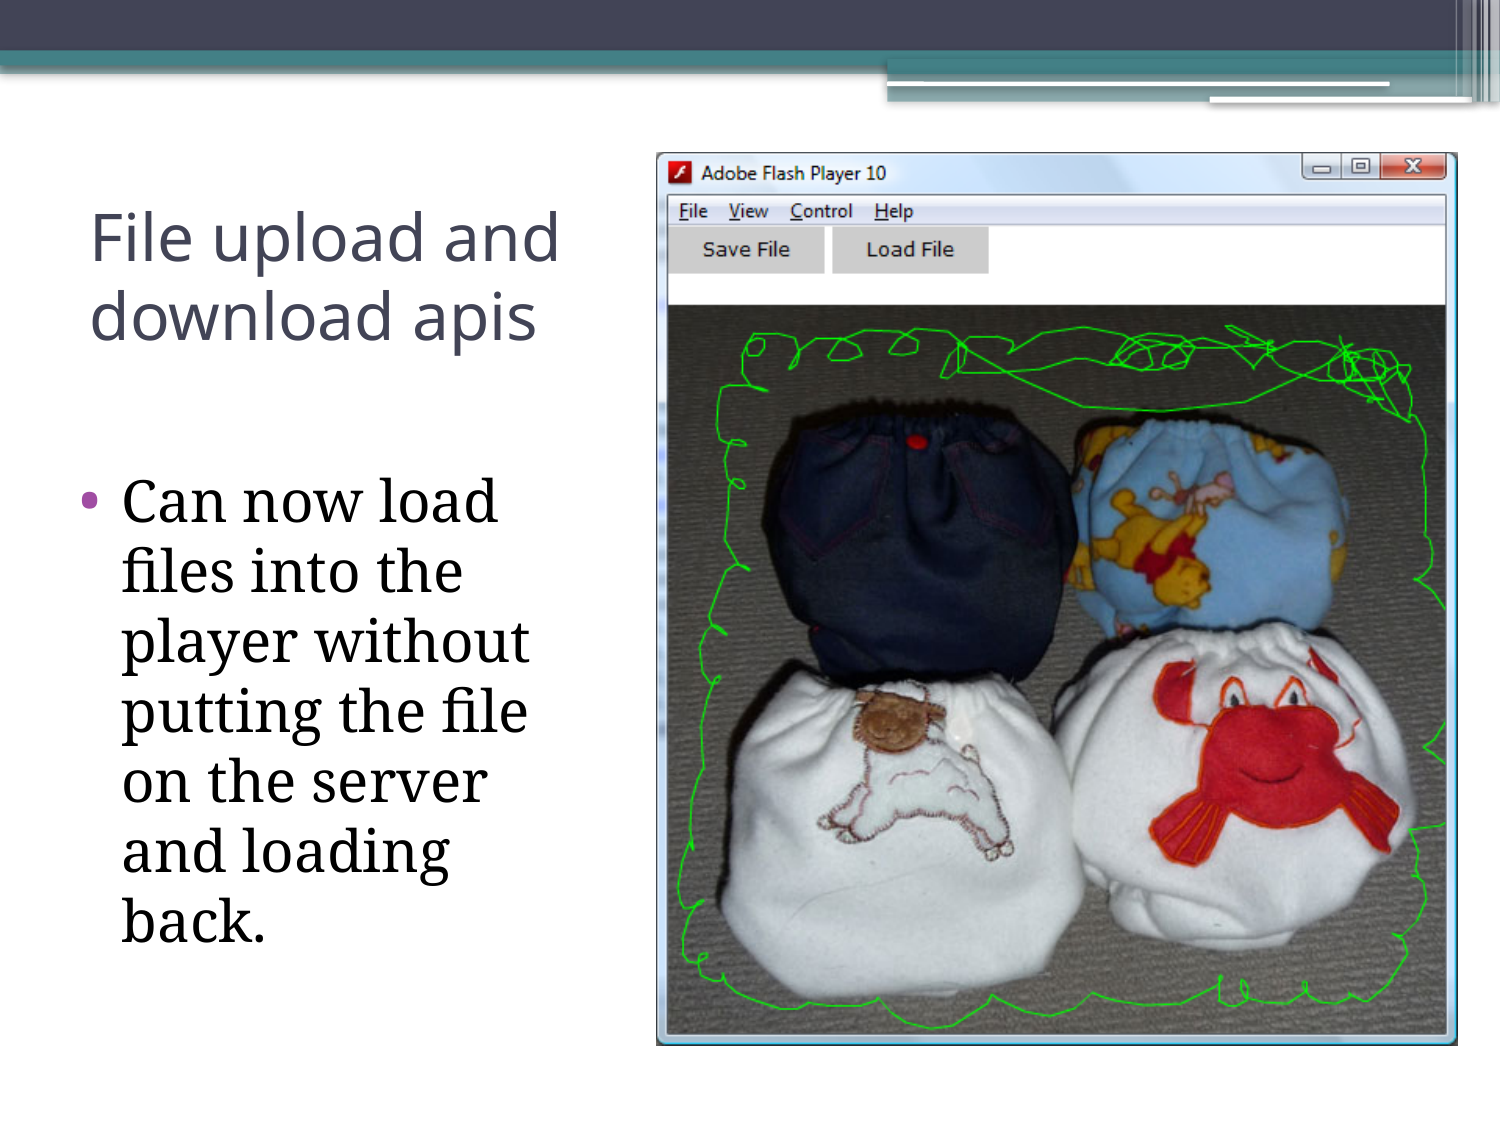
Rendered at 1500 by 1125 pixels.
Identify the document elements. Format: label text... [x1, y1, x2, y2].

list Can now load files into the player without putting the file on the server and loading back. [46, 457, 610, 973]
picture [655, 152, 1458, 1047]
title File upload and download apis [75, 187, 622, 363]
